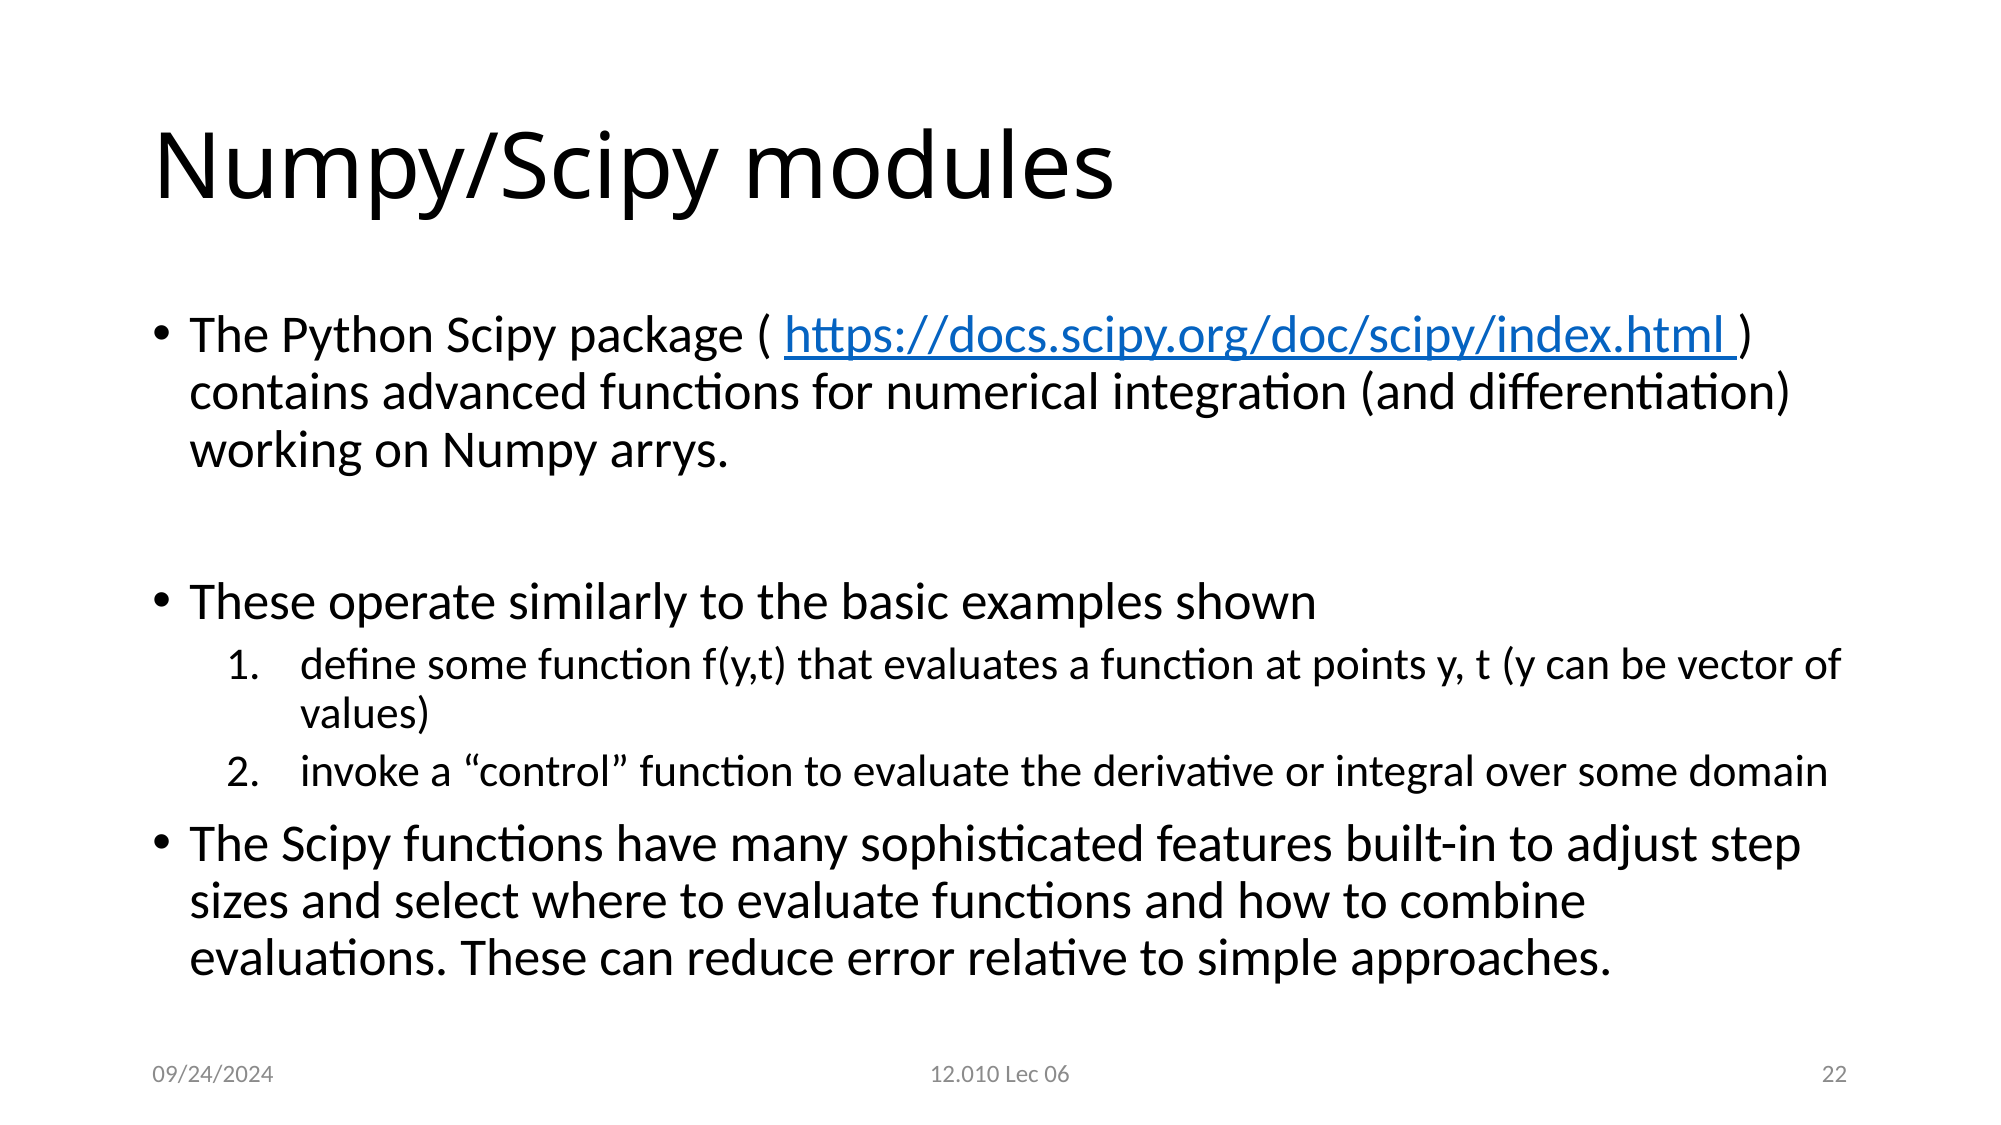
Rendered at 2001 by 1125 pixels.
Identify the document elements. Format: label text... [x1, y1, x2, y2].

footer 12.010 Lec 06 [662, 1042, 1338, 1103]
slide_number 22 [1412, 1042, 1863, 1103]
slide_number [137, 1042, 588, 1103]
list The Python Scipy package ( https://docs.scipy.org/doc/scipy/index.html ) contains advanced functions for numerical integration (and differentiation) working on Numpy arrys. These operate similarly to the basic examples shown define some function f(y,t) that evaluates a function at points y, t (y can be vector of values) invoke a “control” function to evaluate the derivative or integral over some domain The Scipy functions have many sophisticated features built-in to adjust step sizes and select where to evaluate functions and how to combine evaluations. These can reduce error relative to simple approaches. [137, 299, 1863, 1014]
title Numpy/Scipy modules [137, 59, 1863, 278]
